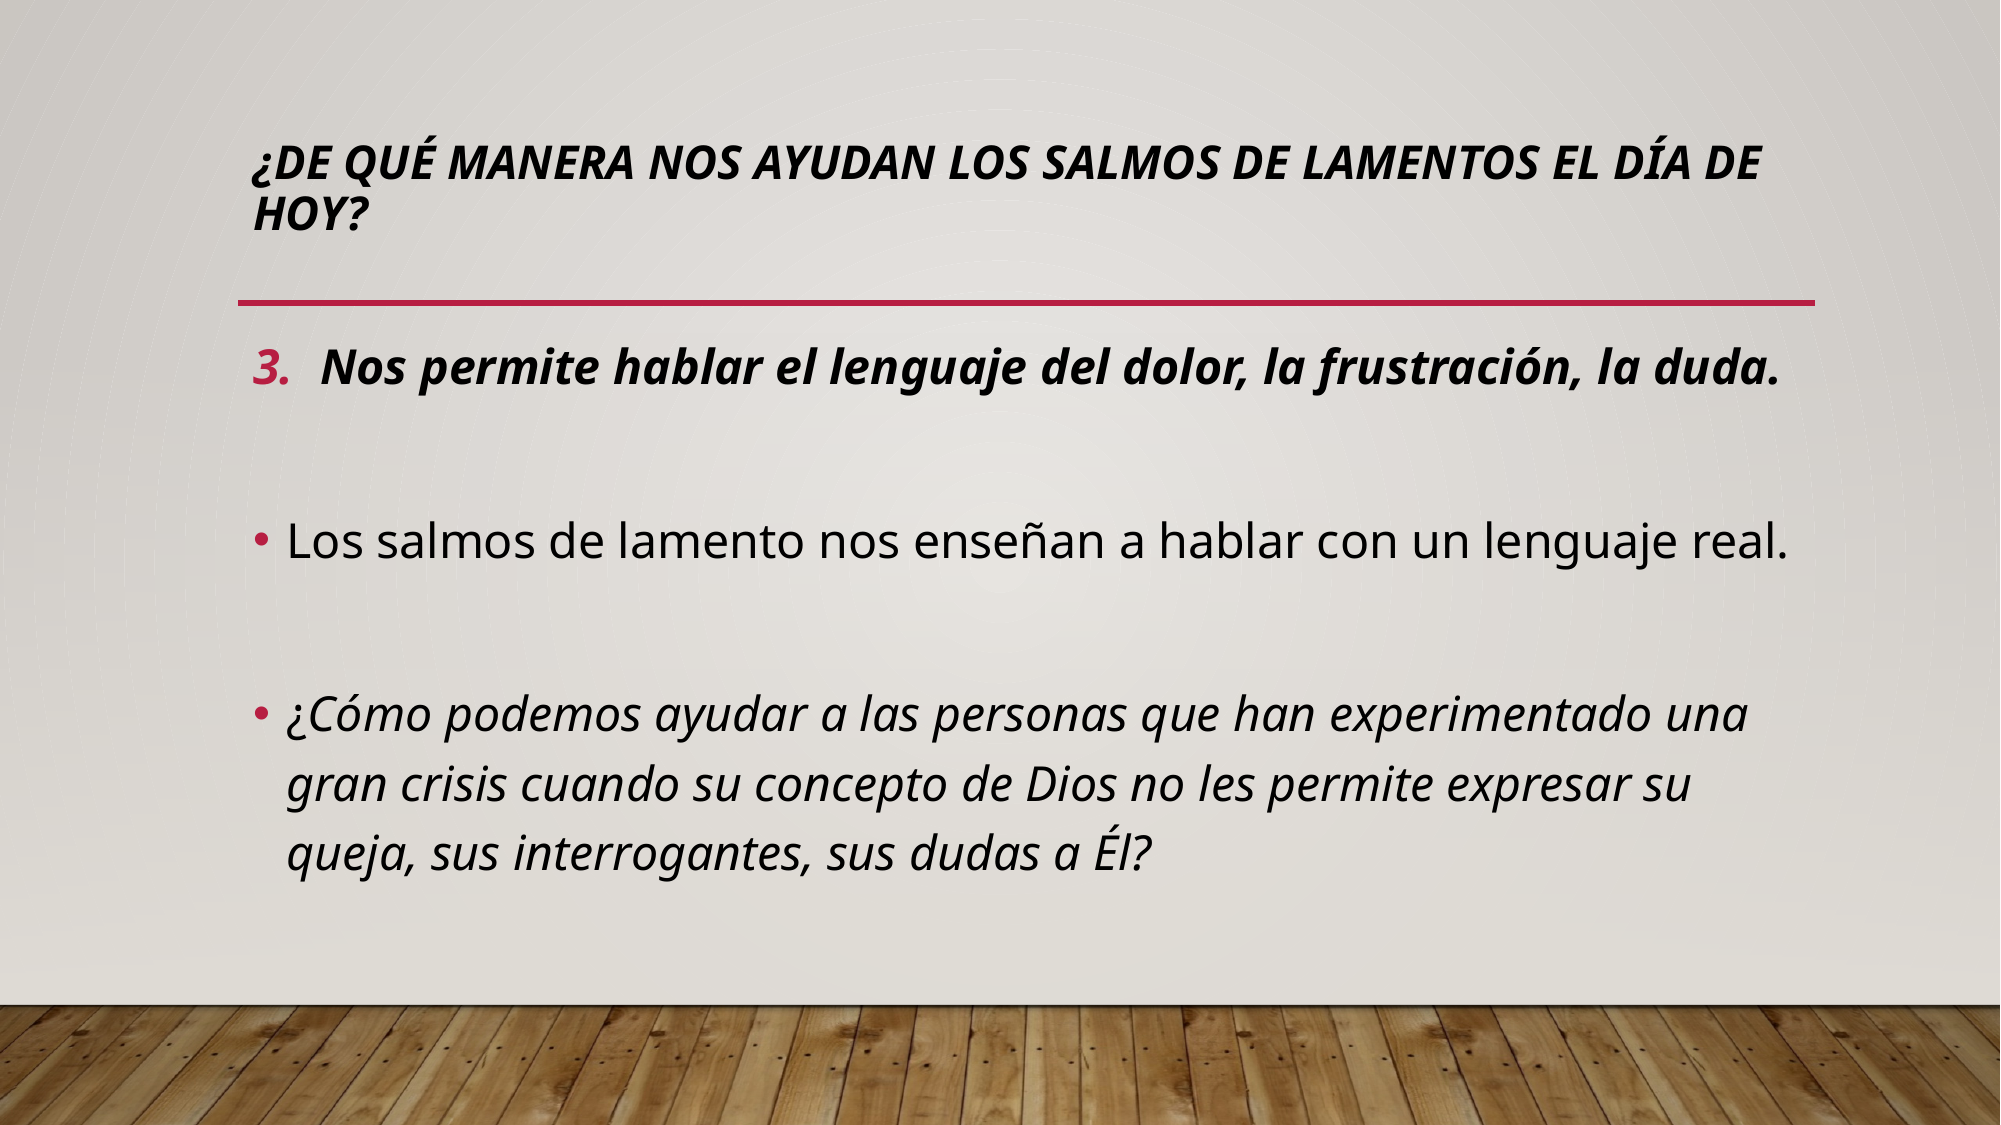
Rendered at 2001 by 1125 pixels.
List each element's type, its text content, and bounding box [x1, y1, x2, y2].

list Nos permite hablar el lenguaje del dolor, la frustración, la duda. Los salmos de lamento nos enseñan a hablar con un lenguaje real. ¿Cómo podemos ayudar a las personas que han experimentado una gran crisis cuando su concepto de Dios no les permite expresar su queja, sus interrogantes, sus dudas a Él? [238, 317, 1814, 973]
picture [0, 1005, 2000, 1125]
title ¿De qué manera nos ayudan los salmos de lamentos el día de hoy? [238, 131, 1814, 305]
